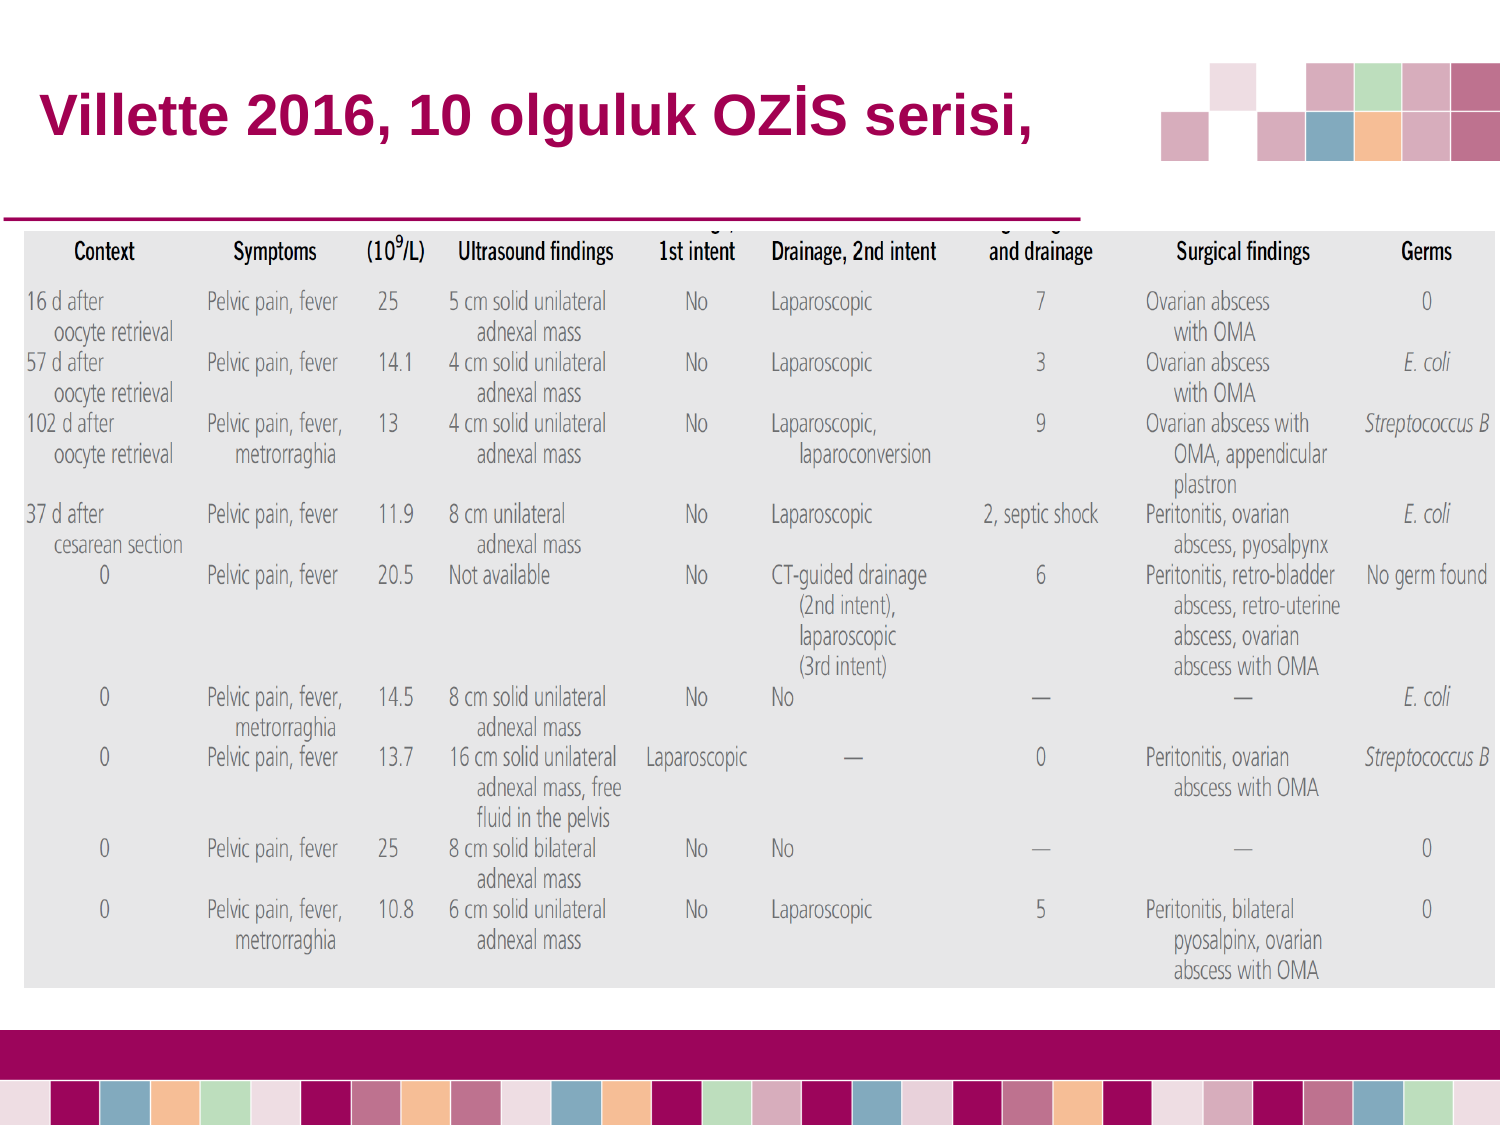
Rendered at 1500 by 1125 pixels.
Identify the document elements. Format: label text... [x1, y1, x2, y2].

picture [0, 1030, 1500, 1125]
title Villette 2016, 10 olguluk OZİS serisi, [24, 12, 1138, 213]
picture [1149, 62, 1500, 161]
picture [24, 231, 1495, 988]
picture [0, 212, 1088, 227]
